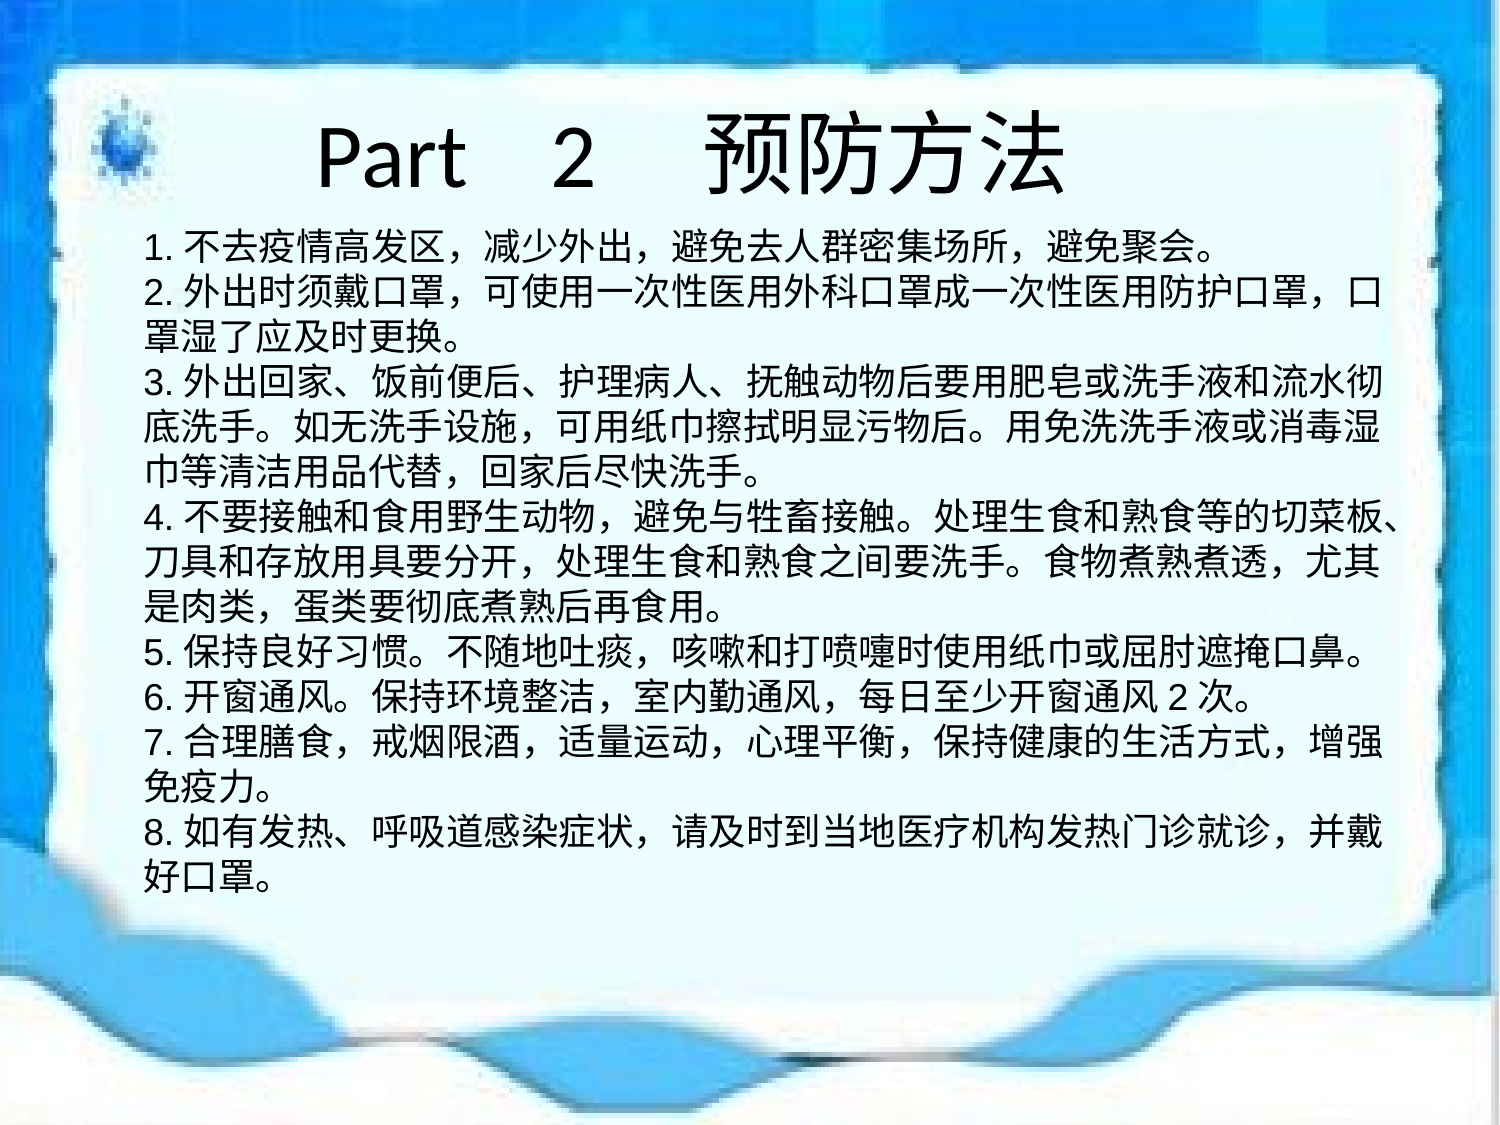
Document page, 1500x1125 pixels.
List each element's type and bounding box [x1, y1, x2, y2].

list [0, 0, 1500, 1125]
